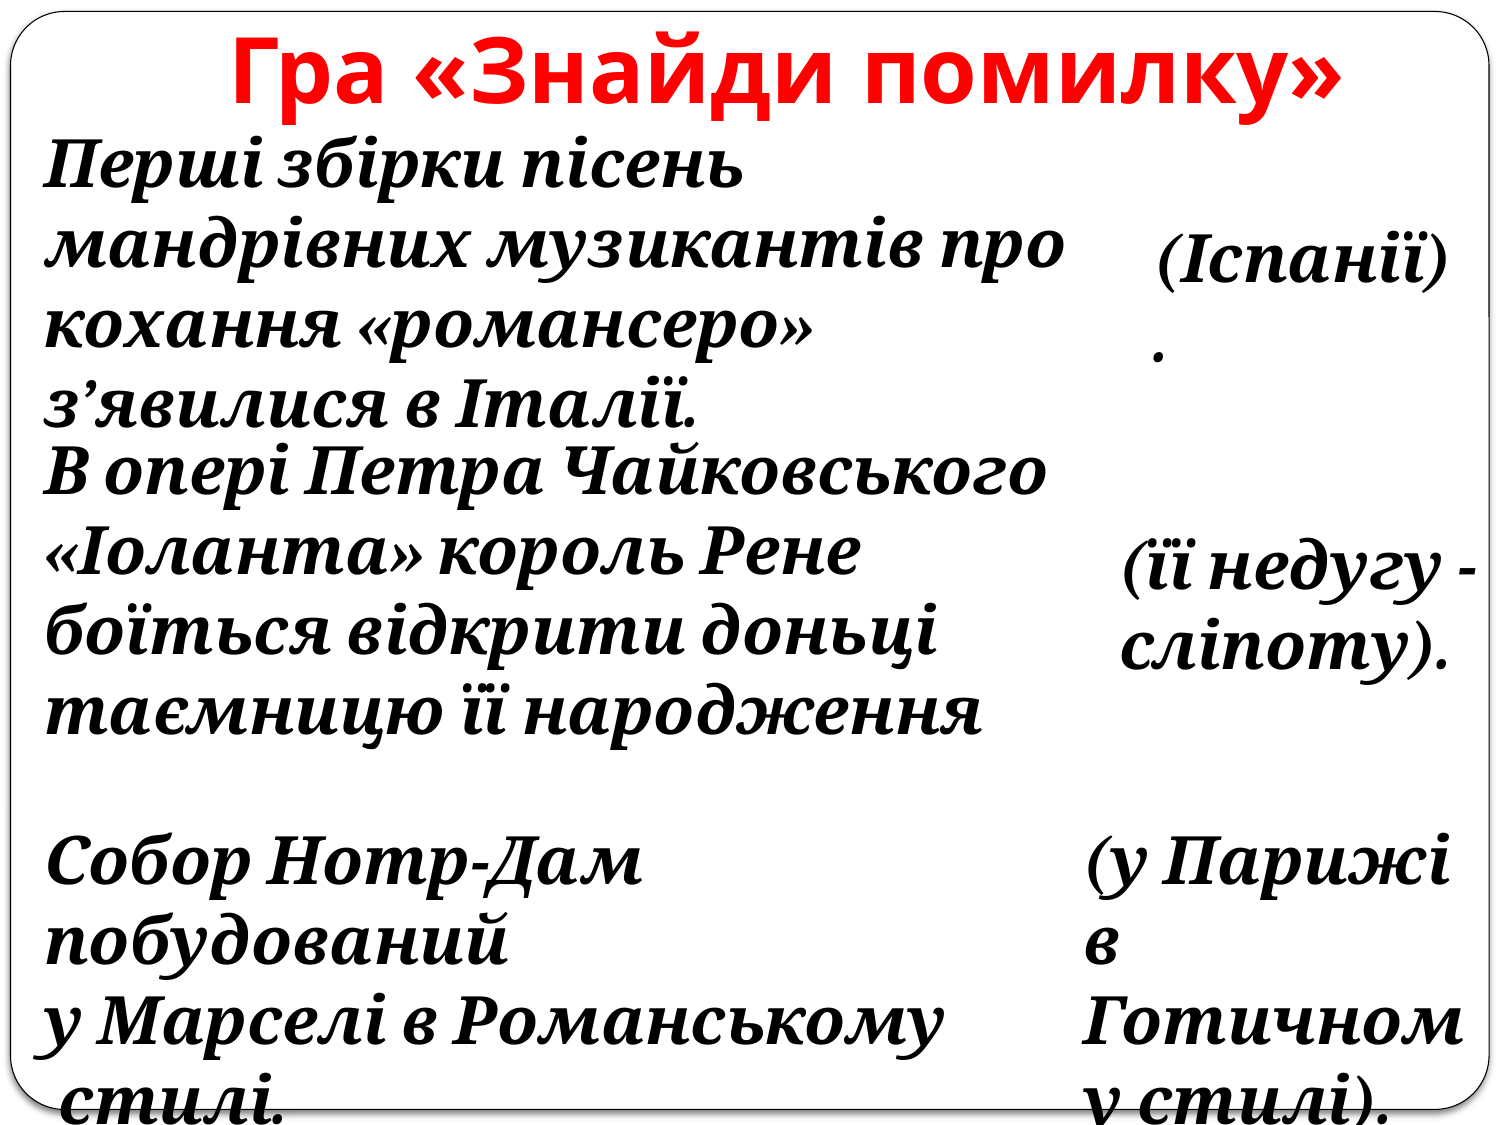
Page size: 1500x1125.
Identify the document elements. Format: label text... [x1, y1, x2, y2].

text_box (Іспанії). [1139, 208, 1471, 383]
text_box Собор Нотр-Дам побудований у Марселі в Романському стилі. [29, 810, 1068, 1125]
text_box Перші збірки пісень мандрівних музикантів про кохання «романсеро» з’явилися в Італії. [29, 113, 1093, 420]
title Гра «Знайди помилку» [150, 45, 1425, 138]
text_box В опері Петра Чайковського «Іоланта» король Рене боїться відкрити доньці таємницю її народження [29, 420, 1093, 756]
text_box (у Парижі в Готичному стилі). [1068, 810, 1500, 1125]
text_box (її недугу - сліпоту). [1104, 515, 1500, 690]
